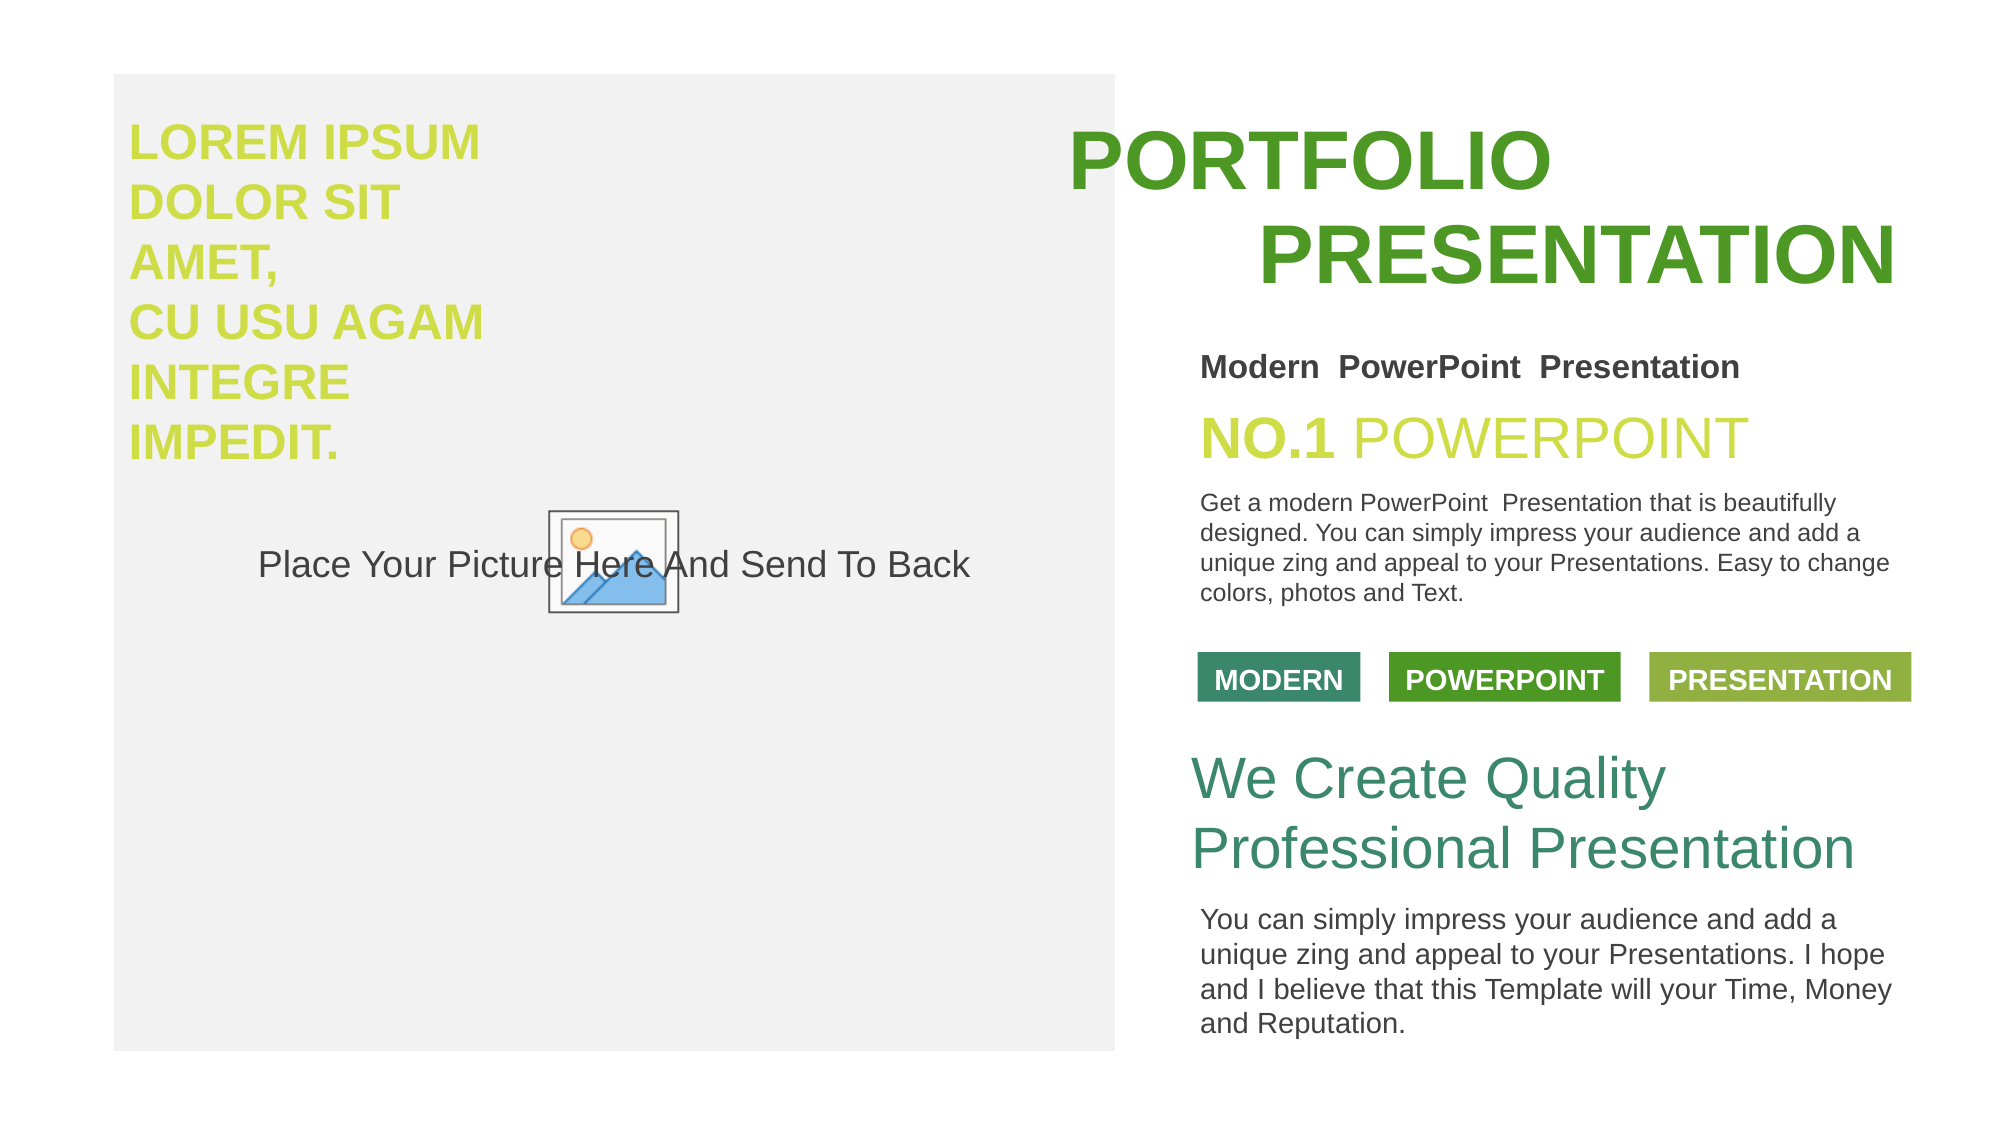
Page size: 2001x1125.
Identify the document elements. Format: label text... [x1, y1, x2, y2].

text_box POWERPOINT [1389, 652, 1621, 702]
picture [113, 74, 1115, 1051]
text_box We Create Quality Professional Presentation [1185, 740, 1912, 881]
text_box Get a modern PowerPoint Presentation that is beautifully designed. You can simply impress your audience and add a unique zing and appeal to your Presentations. Easy to change colors, photos and Text. [1185, 479, 1912, 614]
text_box Modern PowerPoint Presentation [1185, 337, 1912, 393]
text_box MODERN [1197, 652, 1361, 702]
text_box PRESENTATION [1649, 652, 1912, 702]
text_box PORTFOLIO [1115, 97, 1790, 216]
text_box PRESENTATION [1258, 190, 1980, 309]
text_box You can simply impress your audience and add a unique zing and appeal to your Presentations. I hope and I believe that this Template will your Time, Money and Reputation. [1185, 892, 1912, 1048]
text_box NO.1 POWERPOINT [1185, 393, 1912, 478]
